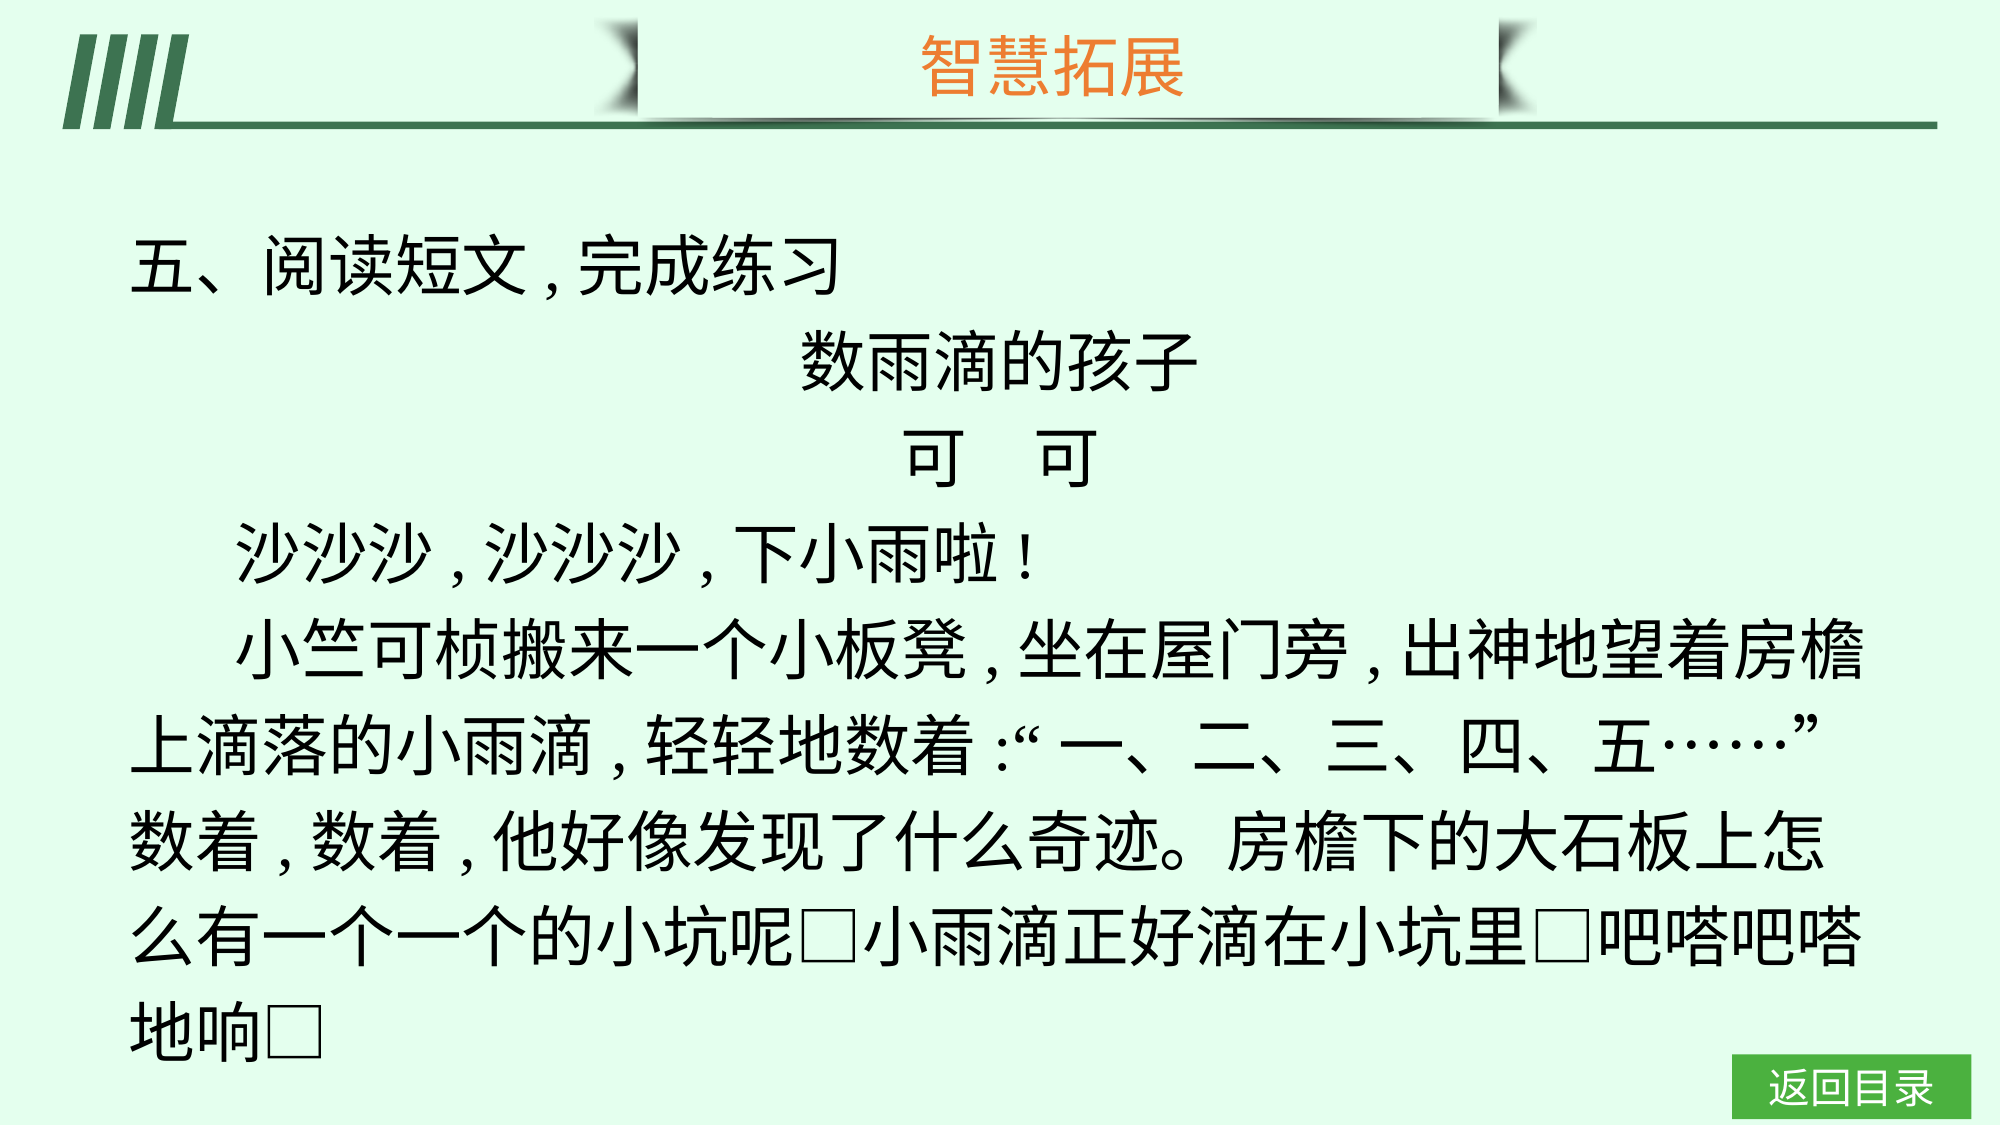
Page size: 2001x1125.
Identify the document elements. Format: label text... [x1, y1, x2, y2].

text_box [594, 16, 1537, 127]
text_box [62, 34, 1938, 130]
text_box 五、阅读短文,完成练习 数雨滴的孩子 可 可 沙沙沙,沙沙沙,下小雨啦! 小竺可桢搬来一个小板凳,坐在屋门旁,出神地望着房檐上滴落的小雨滴,轻轻地数着:“一、二、三、四、五……”数着,数着,他好像发现了什么奇迹。房檐下的大石板上怎么有一个一个的小坑呢□小雨滴正好滴在小坑里□吧嗒吧嗒地响□ [113, 200, 1887, 1079]
